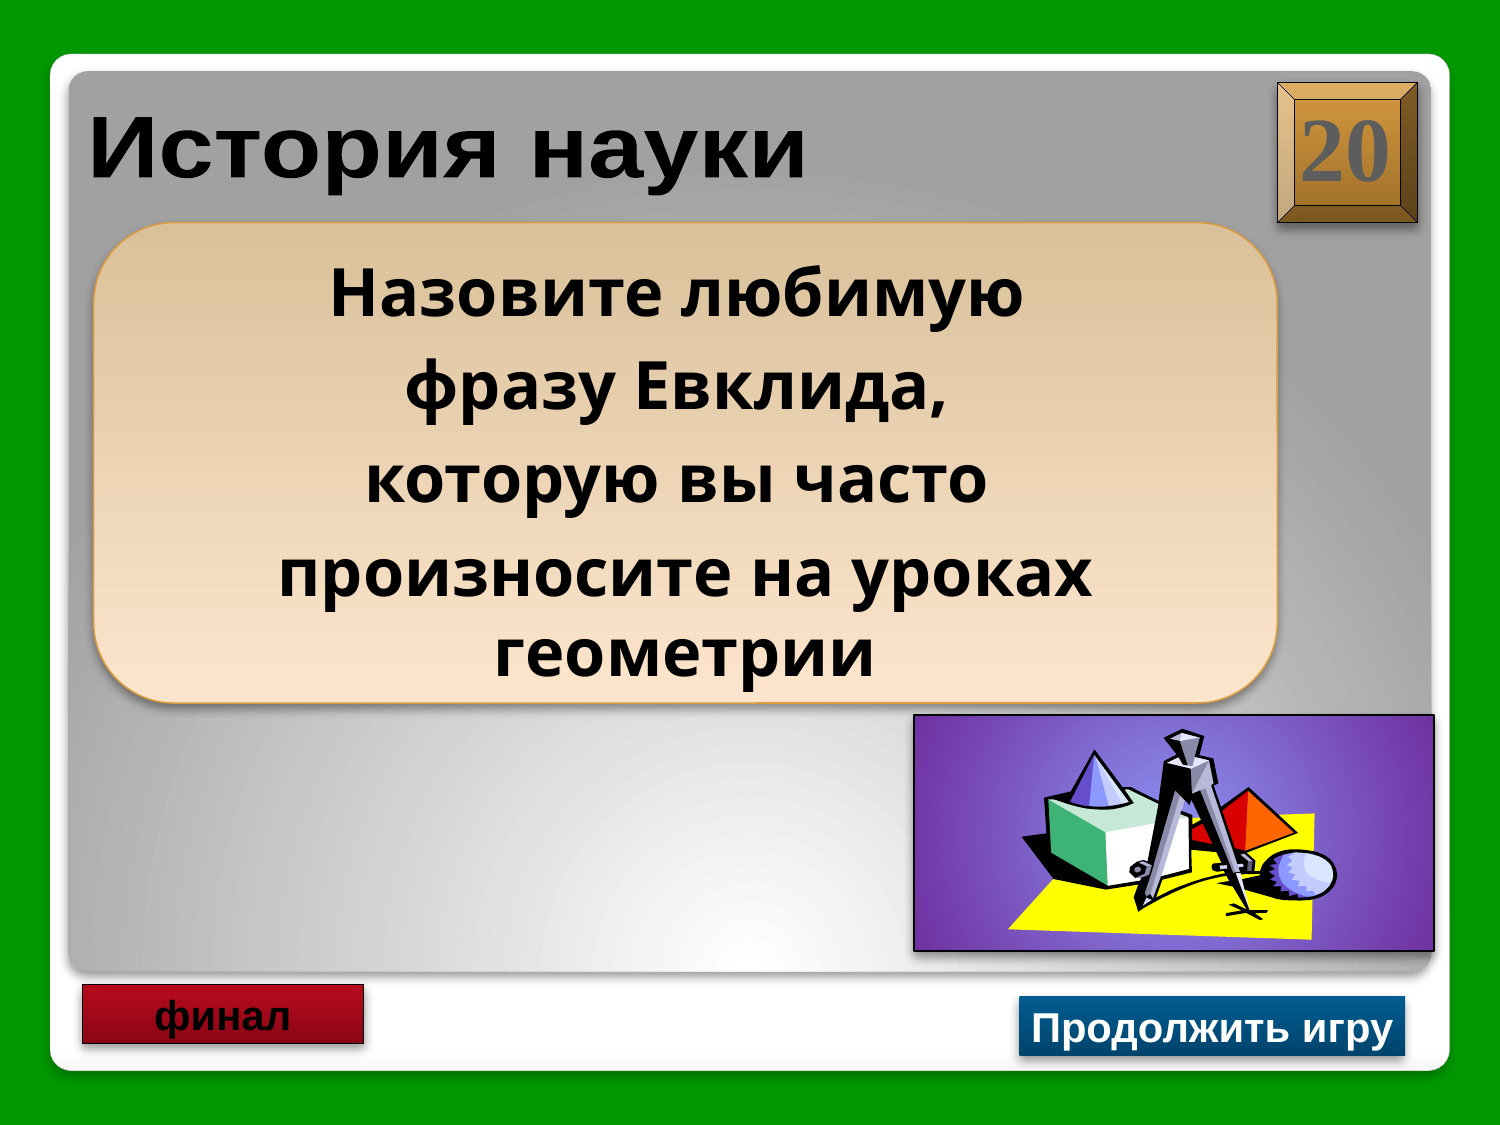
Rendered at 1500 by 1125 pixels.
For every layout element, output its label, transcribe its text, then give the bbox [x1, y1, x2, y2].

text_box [913, 714, 1435, 952]
text_box финал [82, 984, 364, 1044]
text_box Продолжить игру [1019, 996, 1406, 1056]
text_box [1277, 81, 1419, 223]
text_box Назовите любимую фразу Евклида, которую вы часто произносите на уроках геометрии [92, 221, 1279, 704]
